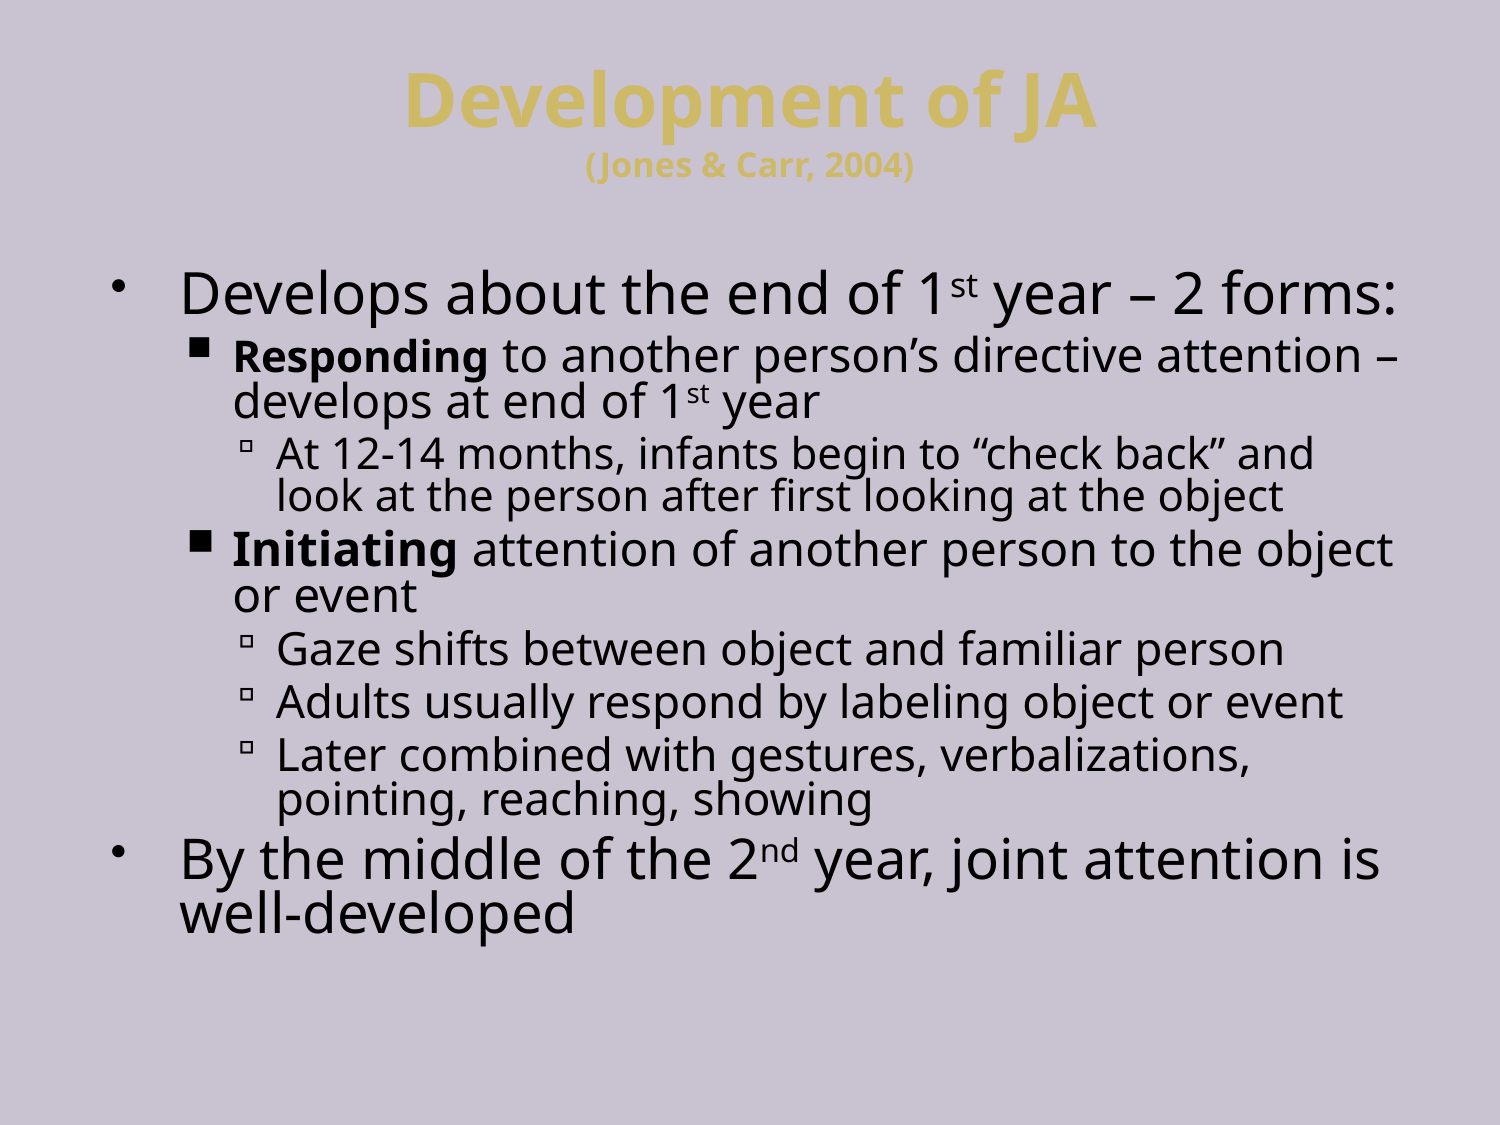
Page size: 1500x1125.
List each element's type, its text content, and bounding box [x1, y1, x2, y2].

title Development of JA (Jones & Carr, 2004) [75, 45, 1425, 233]
list Develops about the end of 1st year – 2 forms: Responding to another person’s directive attention – develops at end of 1st year At 12-14 months, infants begin to “check back” and look at the person after first looking at the object Initiating attention of another person to the object or event Gaze shifts between object and familiar person Adults usually respond by labeling object or event Later combined with gestures, verbalizations, pointing, reaching, showing By the middle of the 2nd year, joint attention is well-developed [75, 262, 1425, 1035]
